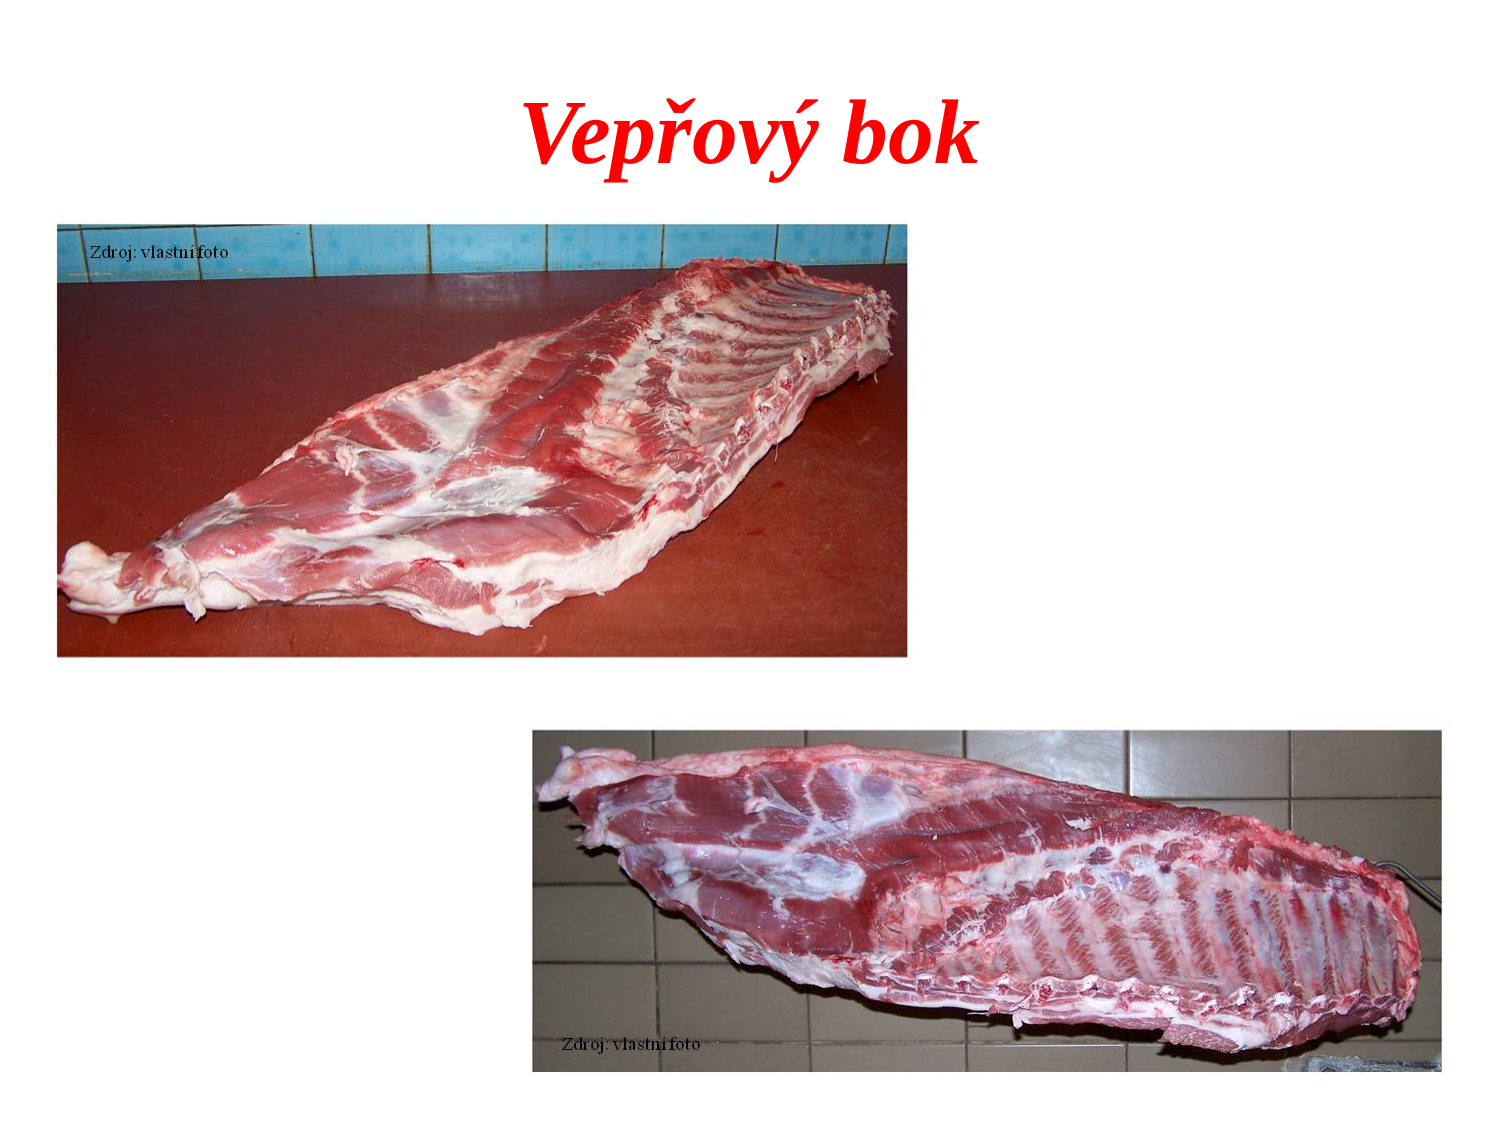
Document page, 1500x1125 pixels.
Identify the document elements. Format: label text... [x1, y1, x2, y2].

picture [48, 219, 1452, 1075]
title Vepřový bok [75, 45, 1425, 209]
